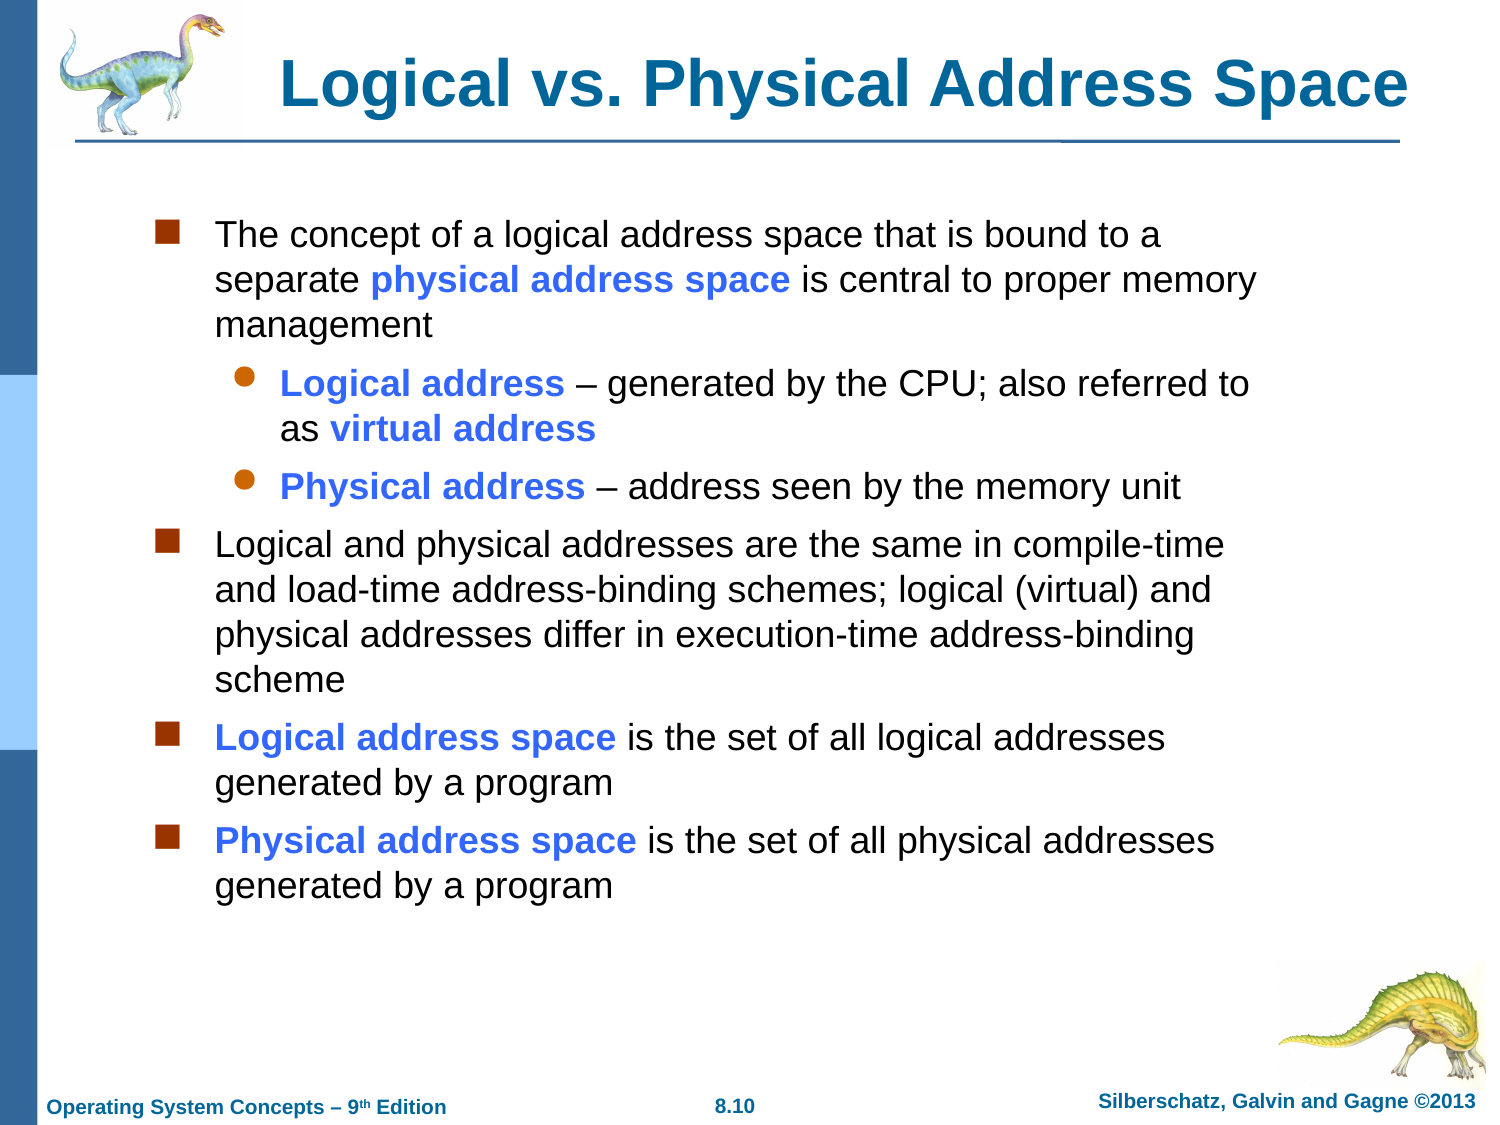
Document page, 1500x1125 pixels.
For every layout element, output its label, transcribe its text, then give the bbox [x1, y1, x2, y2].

picture [46, 0, 243, 149]
title Logical vs. Physical Address Space [225, 32, 1465, 128]
picture [1275, 959, 1486, 1090]
list The concept of a logical address space that is bound to a separate physical address space is central to proper memory management Logical address – generated by the CPU; also referred to as virtual address Physical address – address seen by the memory unit Logical and physical addresses are the same in compile-time and load-time address-binding schemes; logical (virtual) and physical addresses differ in execution-time address-binding scheme Logical address space is the set of all logical addresses generated by a program Physical address space is the set of all physical addresses generated by a program [142, 202, 1313, 937]
